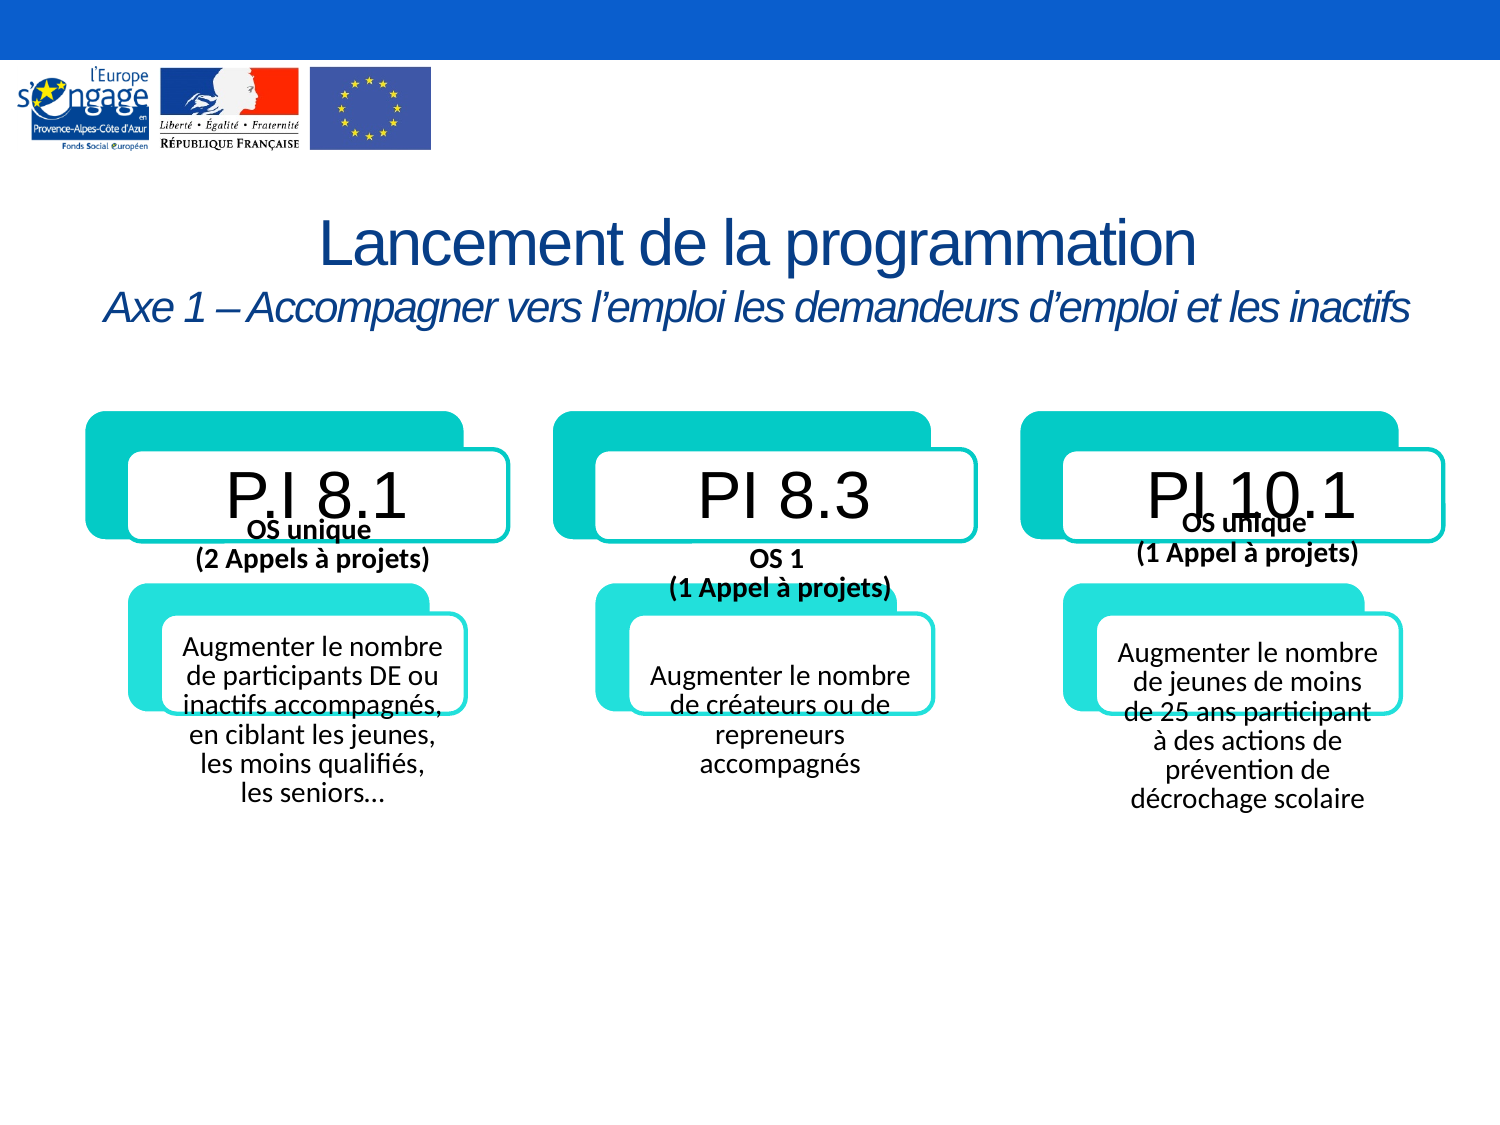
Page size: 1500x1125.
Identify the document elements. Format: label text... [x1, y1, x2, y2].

picture [309, 66, 432, 151]
picture [159, 67, 299, 151]
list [83, 408, 1444, 887]
picture [17, 66, 150, 151]
title Lancement de la programmation Axe 1 – Accompagner vers l’emploi les demandeurs d’emploi et les inactifs [83, 184, 1434, 347]
